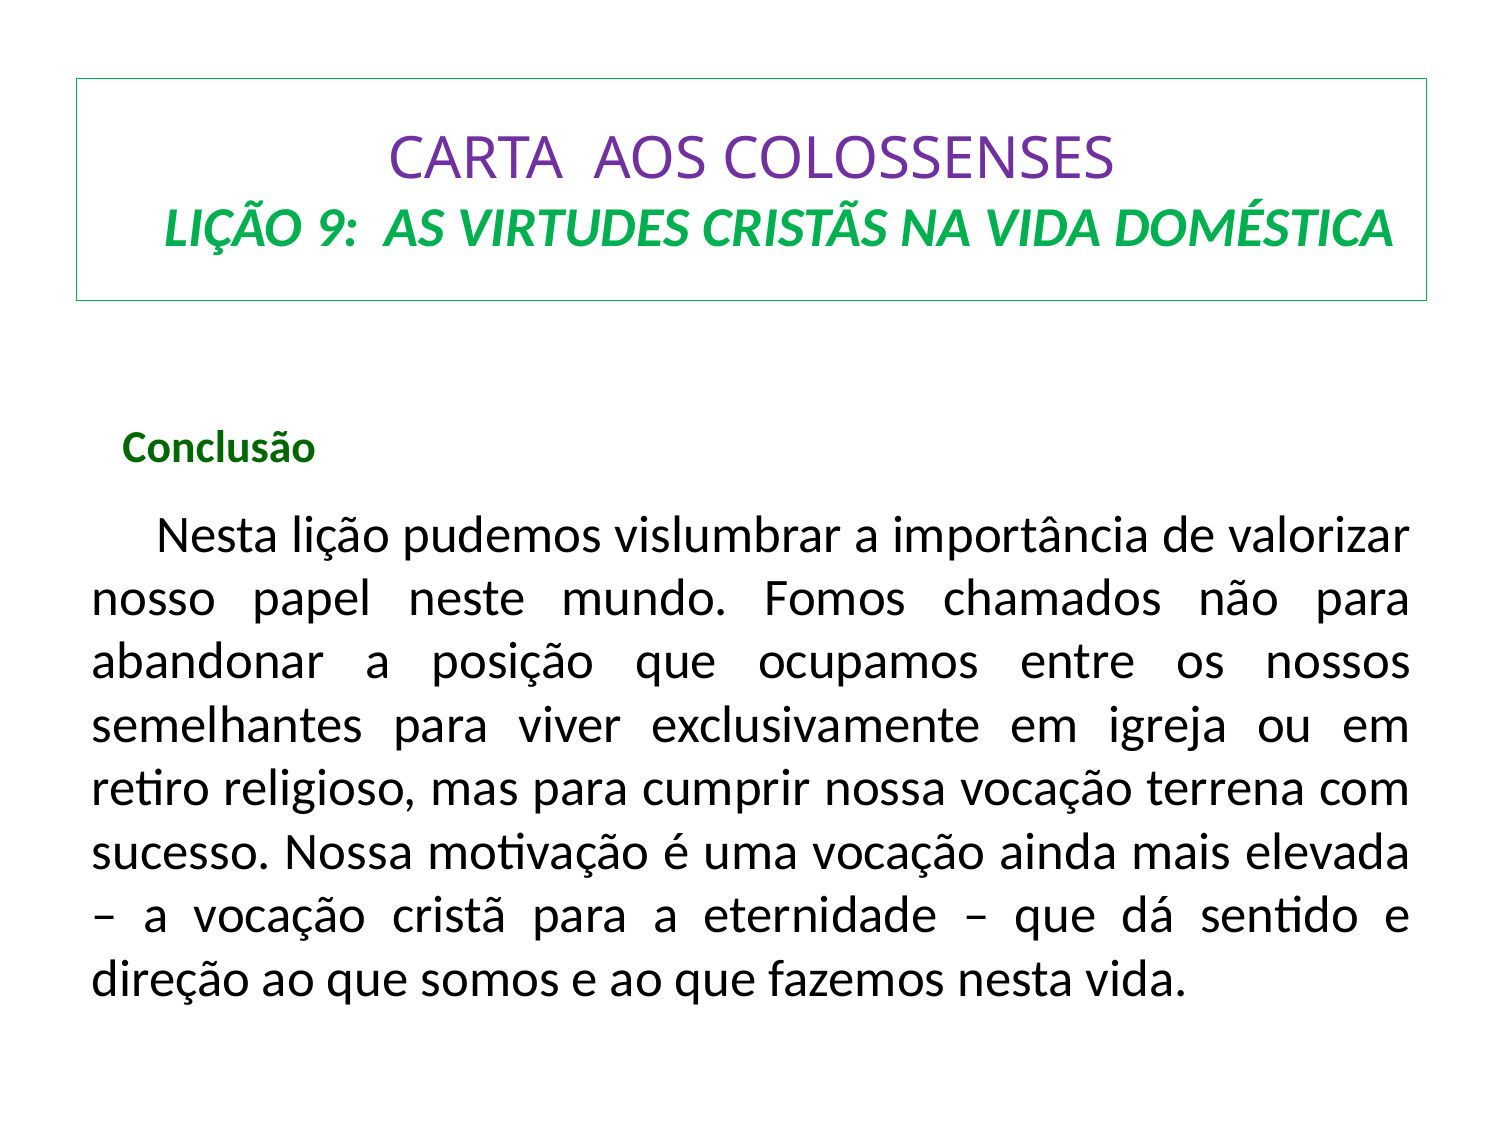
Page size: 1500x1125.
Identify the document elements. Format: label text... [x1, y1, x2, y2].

list Conclusão Nesta lição pudemos vislumbrar a importância de valorizar nosso papel neste mundo. Fomos chamados não para abandonar a posição que ocupamos entre os nossos semelhantes para viver exclusivamente em igreja ou em retiro religioso, mas para cumprir nossa vocação terrena com sucesso. Nossa motivação é uma vocação ainda mais elevada – a vocação cristã para a eternidade – que dá sentido e direção ao que somos e ao que fazemos nesta vida. [76, 408, 1427, 1047]
title CARTA AOS COLOSSENSES LIÇÃO 9: AS VIRTUDES CRISTÃS NA VIDA DOMÉSTICA [76, 78, 1427, 301]
